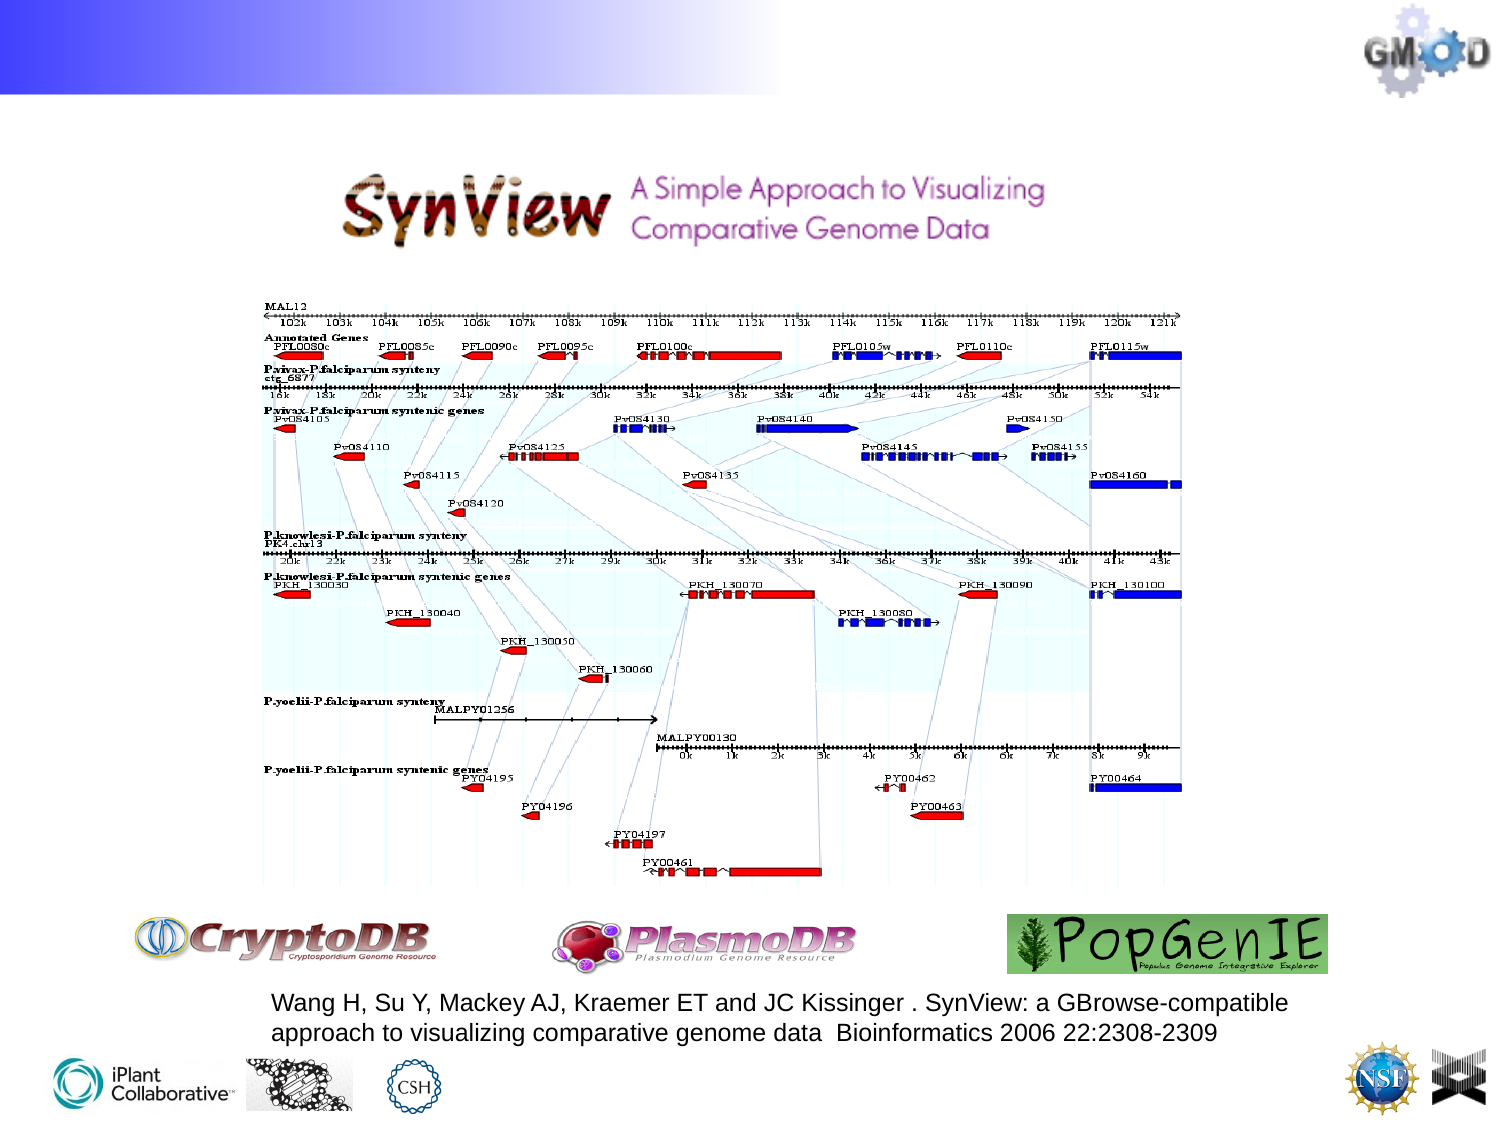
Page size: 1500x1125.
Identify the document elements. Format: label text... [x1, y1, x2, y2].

text_box Wang H, Su Y, Mackey AJ, Kraemer ET and JC Kissinger . SynView: a GBrowse-compatible approach to visualizing comparative genome data Bioinformatics 2006 22:2308-2309 [256, 979, 1307, 1084]
picture [39, 1053, 240, 1115]
picture [382, 1084, 442, 1116]
picture [246, 1056, 353, 1113]
picture [235, 303, 1209, 886]
picture [1431, 1049, 1487, 1105]
picture [544, 915, 868, 982]
picture [1344, 1040, 1420, 1116]
picture [1007, 914, 1329, 974]
picture [337, 149, 1057, 262]
picture [126, 910, 456, 967]
